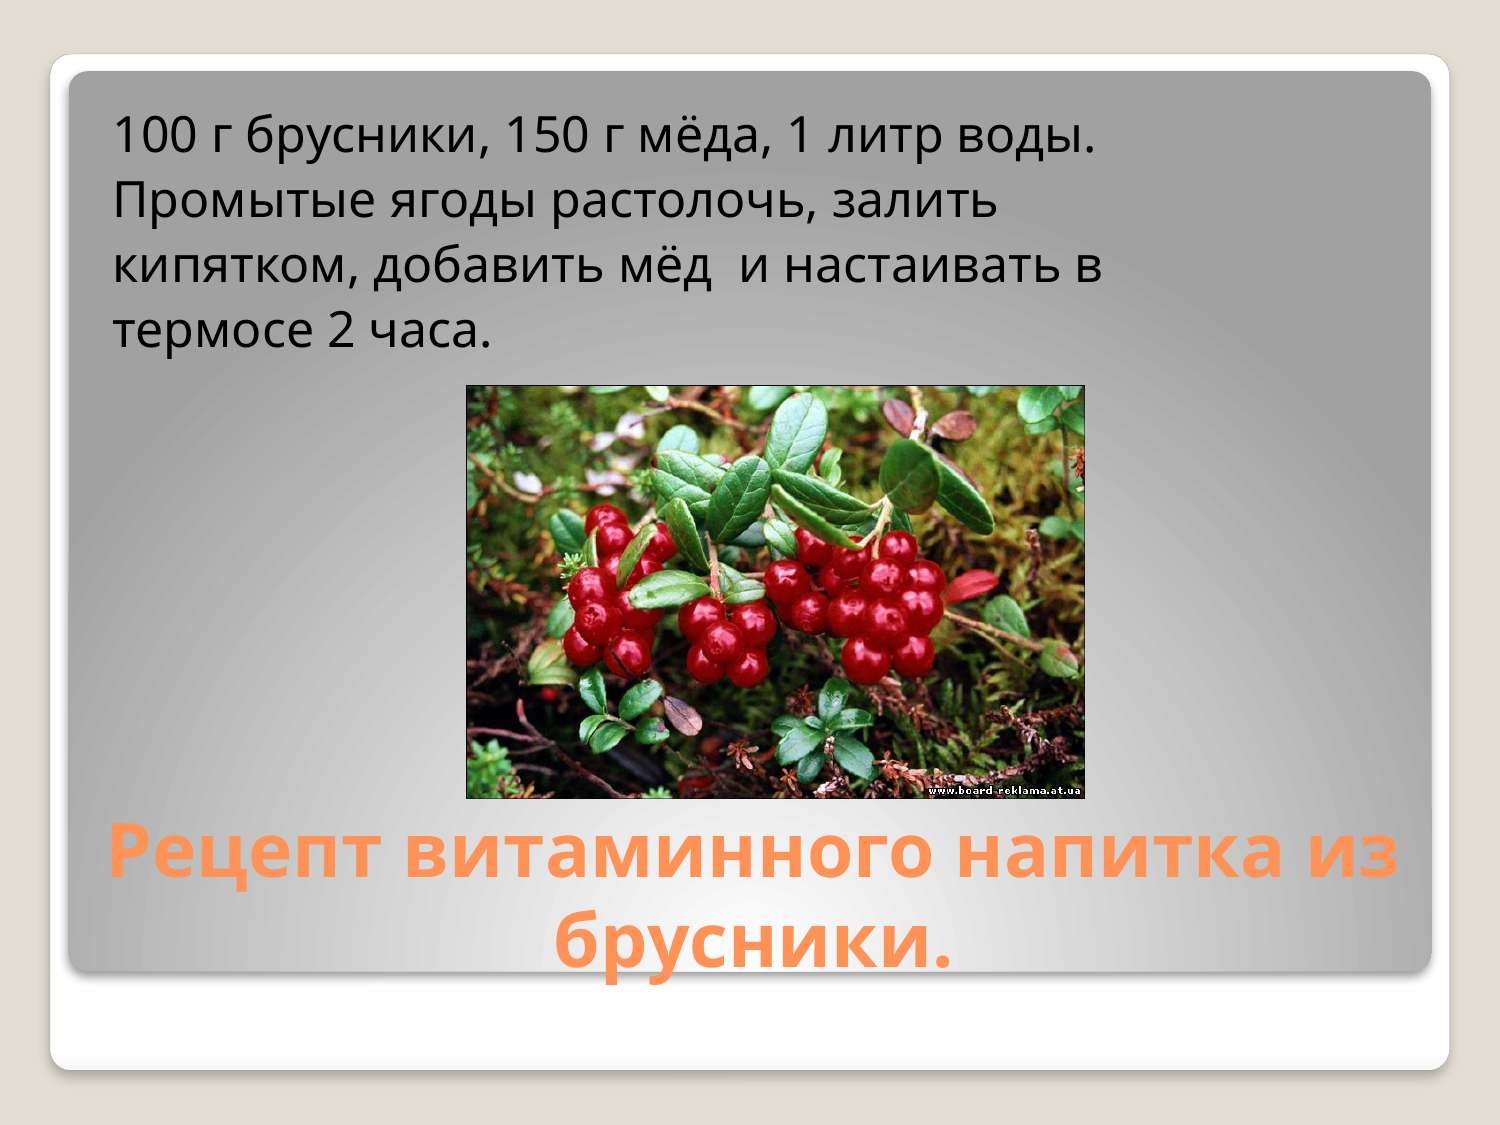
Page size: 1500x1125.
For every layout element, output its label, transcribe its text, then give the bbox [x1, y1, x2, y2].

title Рецепт витаминного напитка из брусники. [82, 774, 1425, 990]
list 100 г брусники, 150 г мёда, 1 литр воды. Промытые ягоды растолочь, залить кипятком, добавить мёд и настаивать в термосе 2 часа. [82, 86, 1425, 774]
picture [466, 385, 1085, 799]
